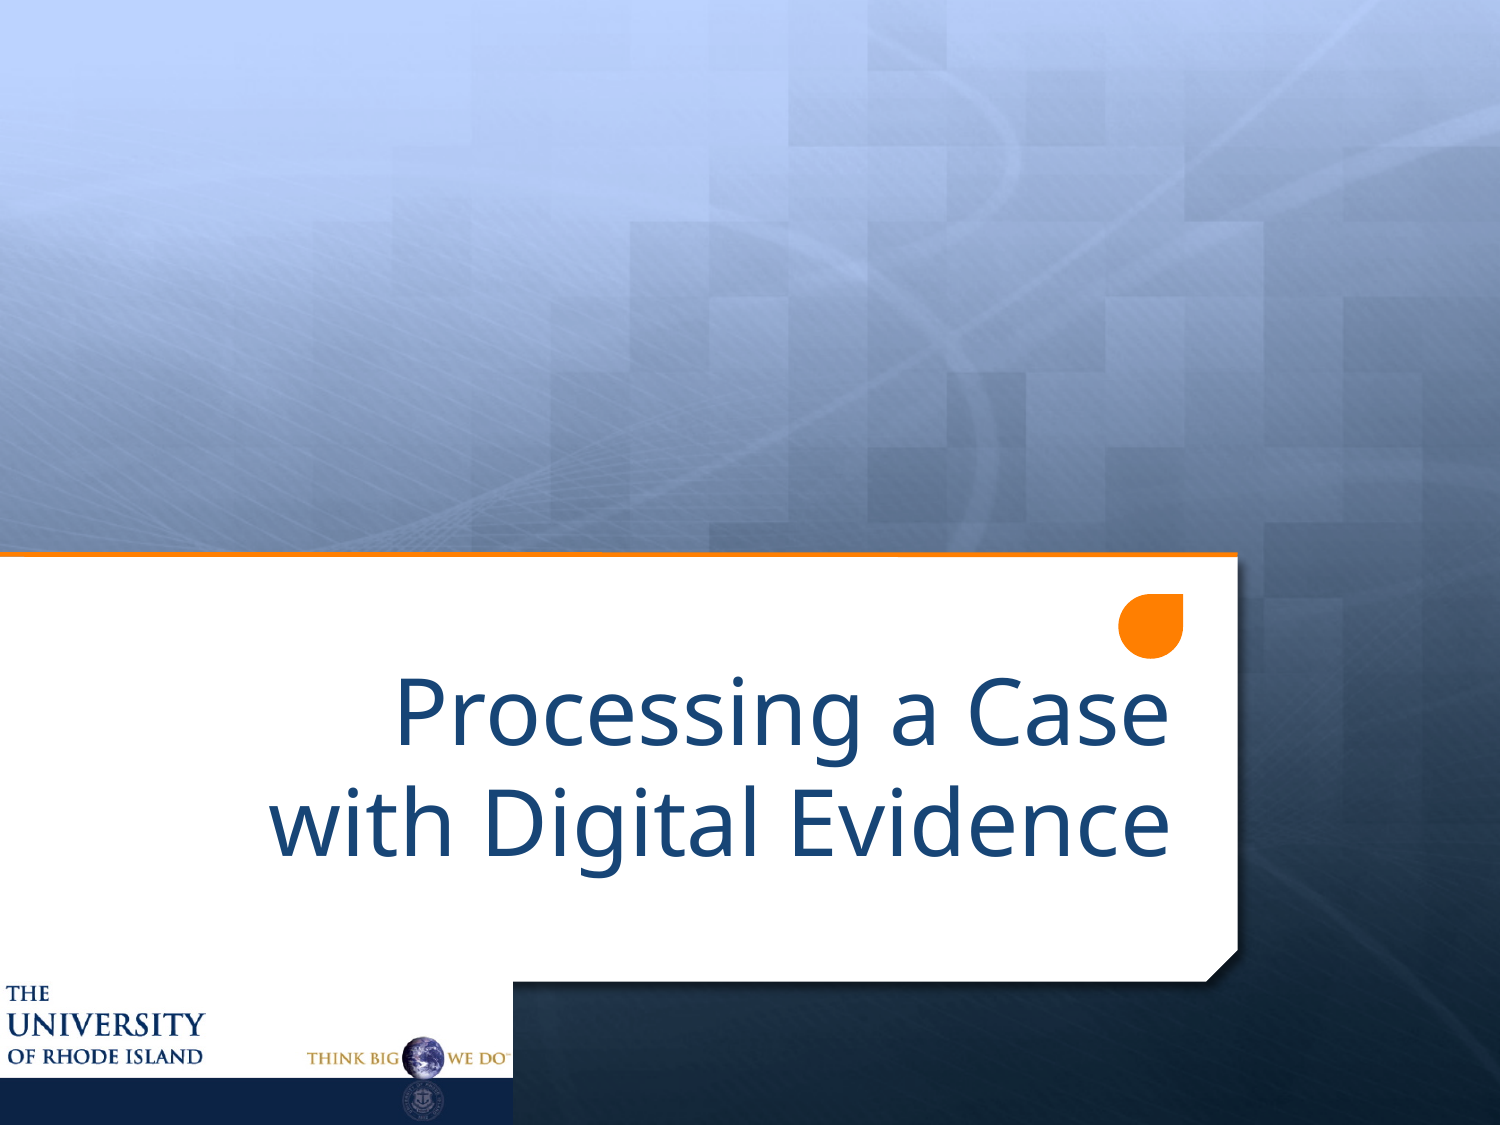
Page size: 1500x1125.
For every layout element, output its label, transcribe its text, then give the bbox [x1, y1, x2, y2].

picture [0, 981, 513, 1125]
title Processing a Case with Digital Evidence [225, 641, 1188, 883]
